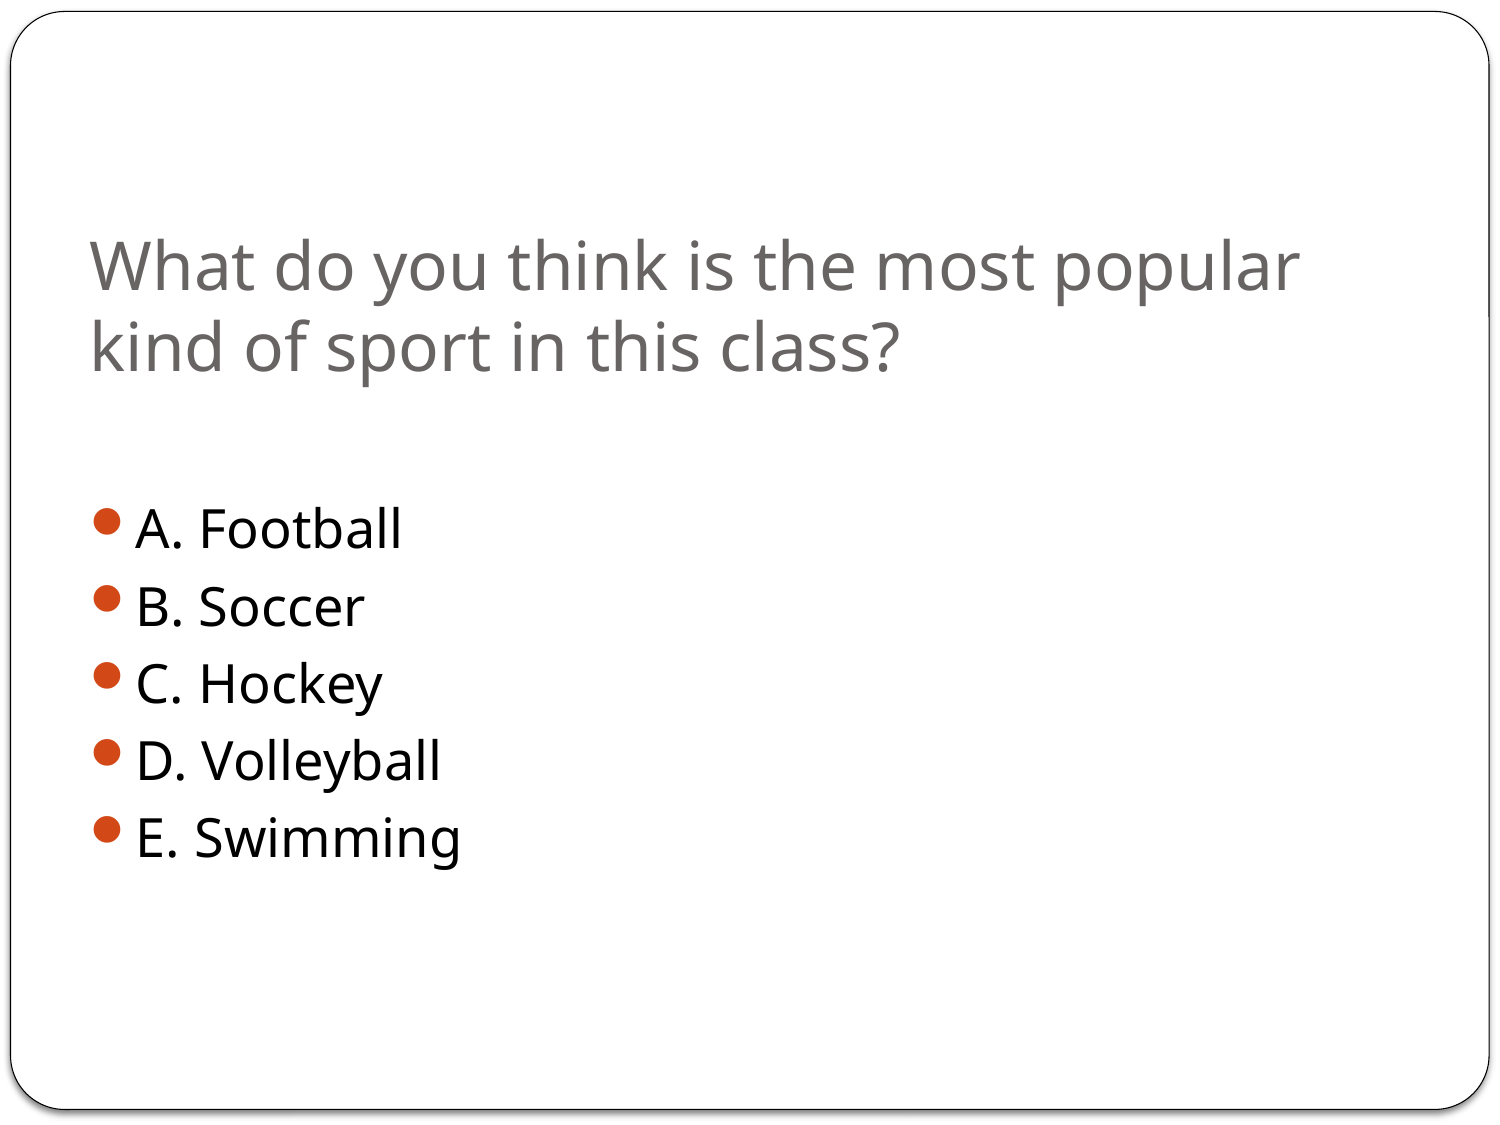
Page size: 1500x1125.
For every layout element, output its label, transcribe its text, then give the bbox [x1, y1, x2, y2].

title What do you think is the most popular kind of sport in this class? [75, 212, 1425, 400]
list A. Football B. Soccer C. Hockey D. Volleyball E. Swimming [75, 487, 1425, 1125]
